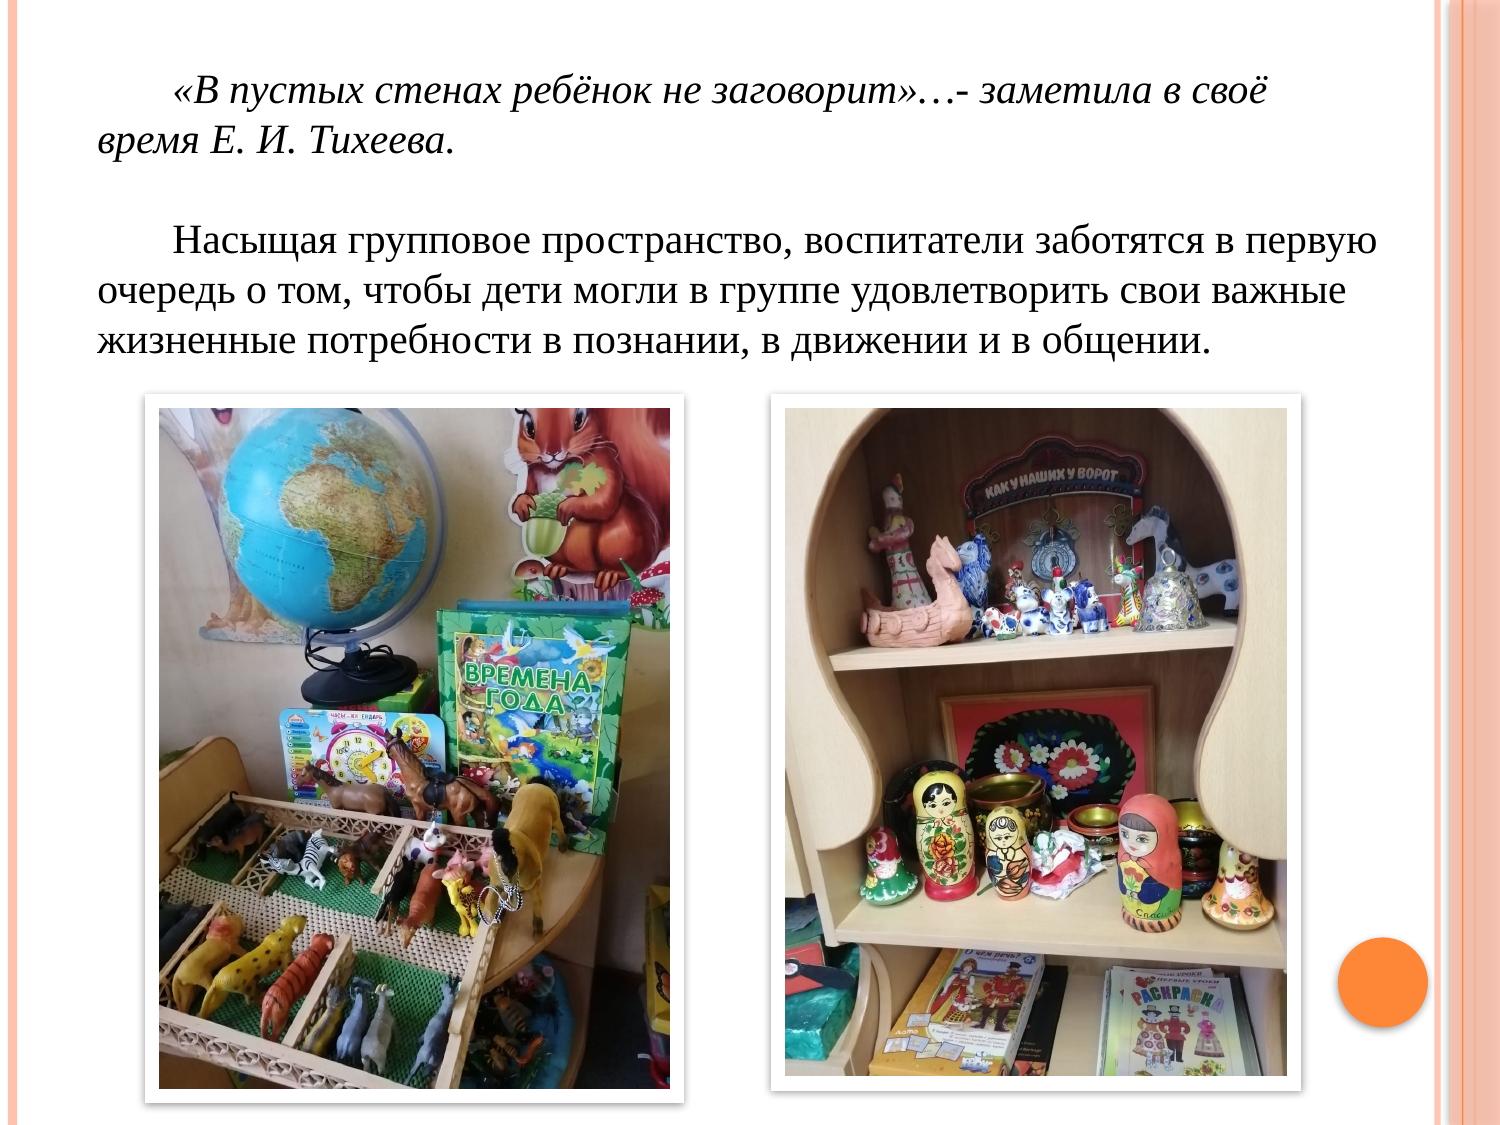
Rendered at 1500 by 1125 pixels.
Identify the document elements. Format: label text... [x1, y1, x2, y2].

picture [784, 407, 1287, 1077]
text_box «В пустых стенах ребёнок не заговорит»…- заметила в своё время Е. И. Тихеева. Насыщая групповое пространство, воспитатели заботятся в первую очередь о том, чтобы дети могли в группе удовлетворить свои важные жизненные потребности в познании, в движении и в общении. [82, 54, 1394, 370]
picture [158, 407, 671, 1090]
